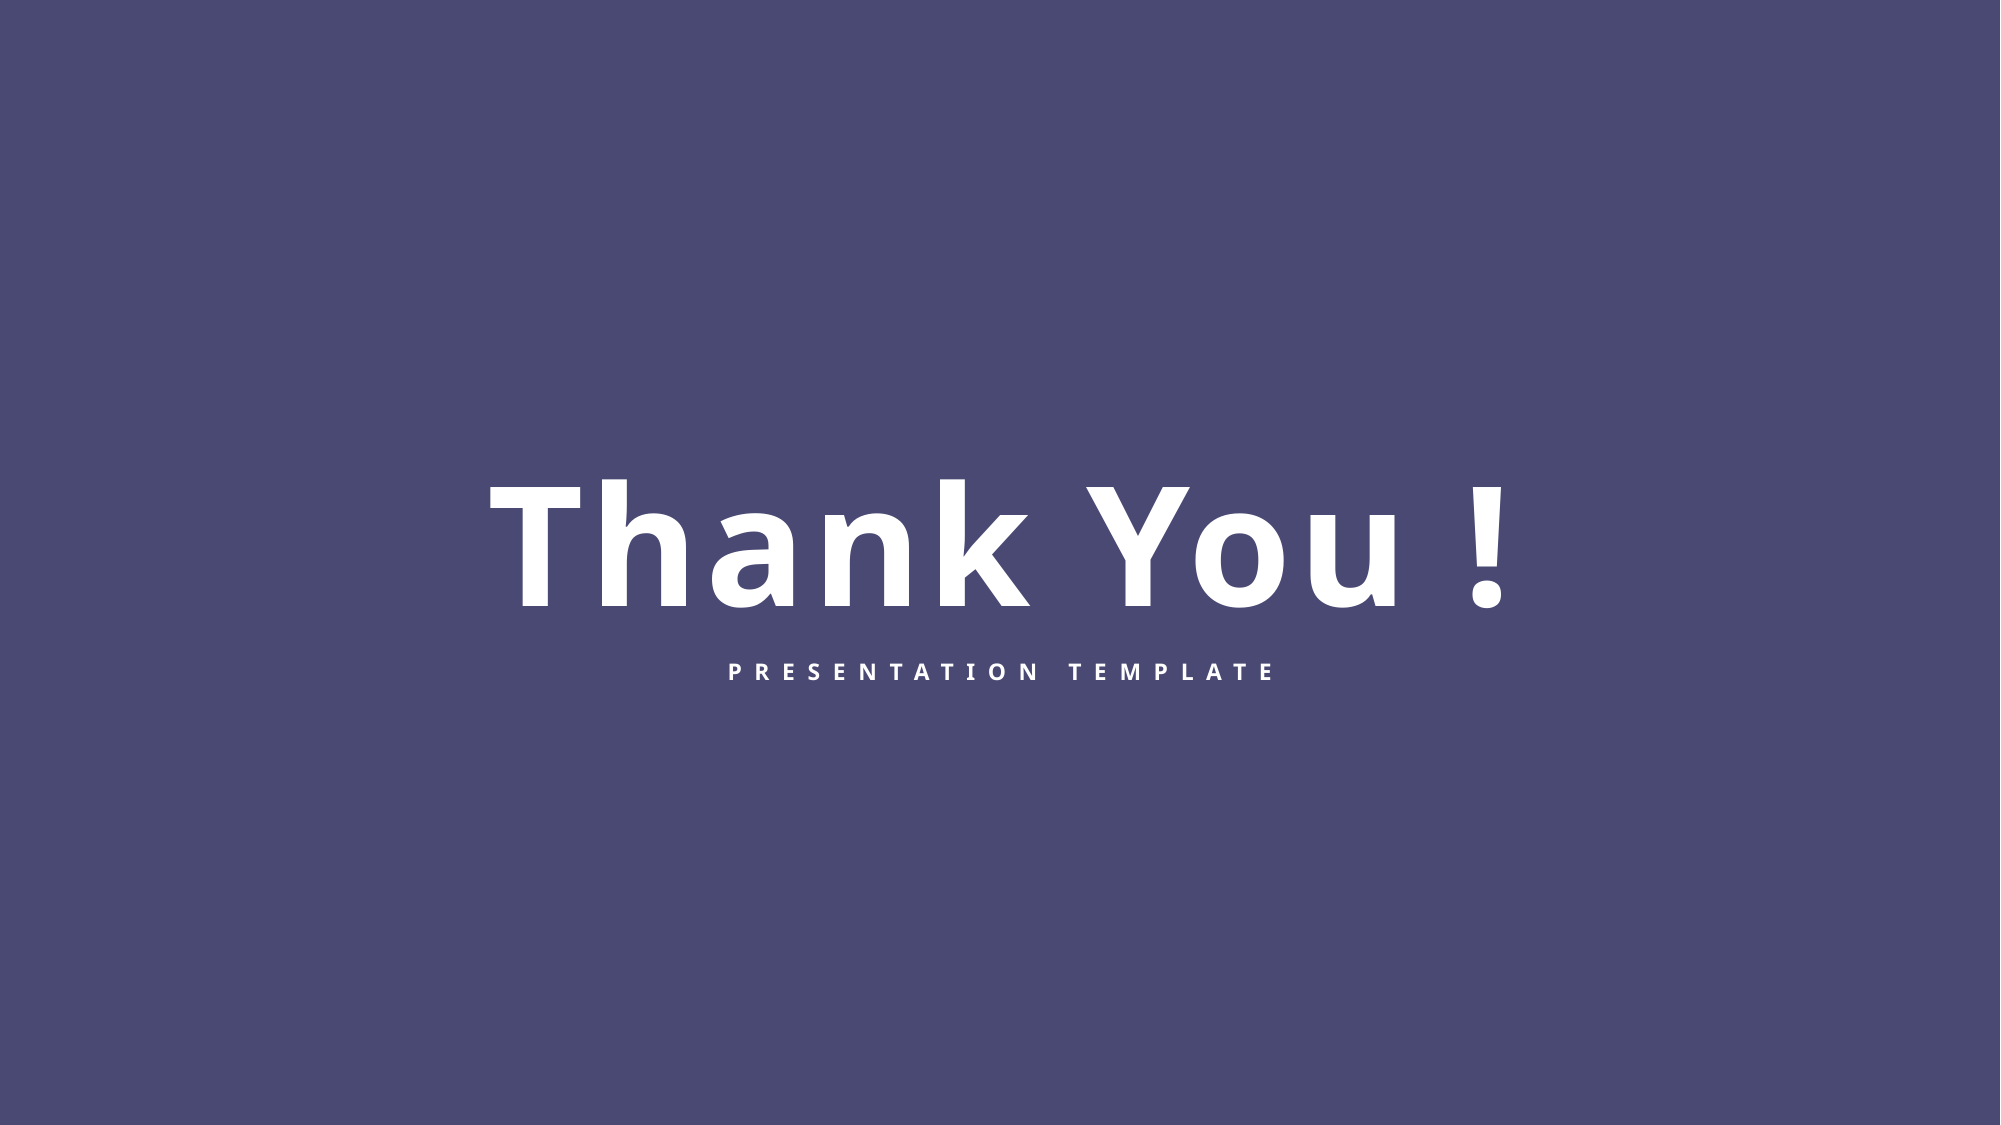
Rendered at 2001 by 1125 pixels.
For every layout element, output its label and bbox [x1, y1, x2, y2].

text_box [438, 432, 1562, 693]
